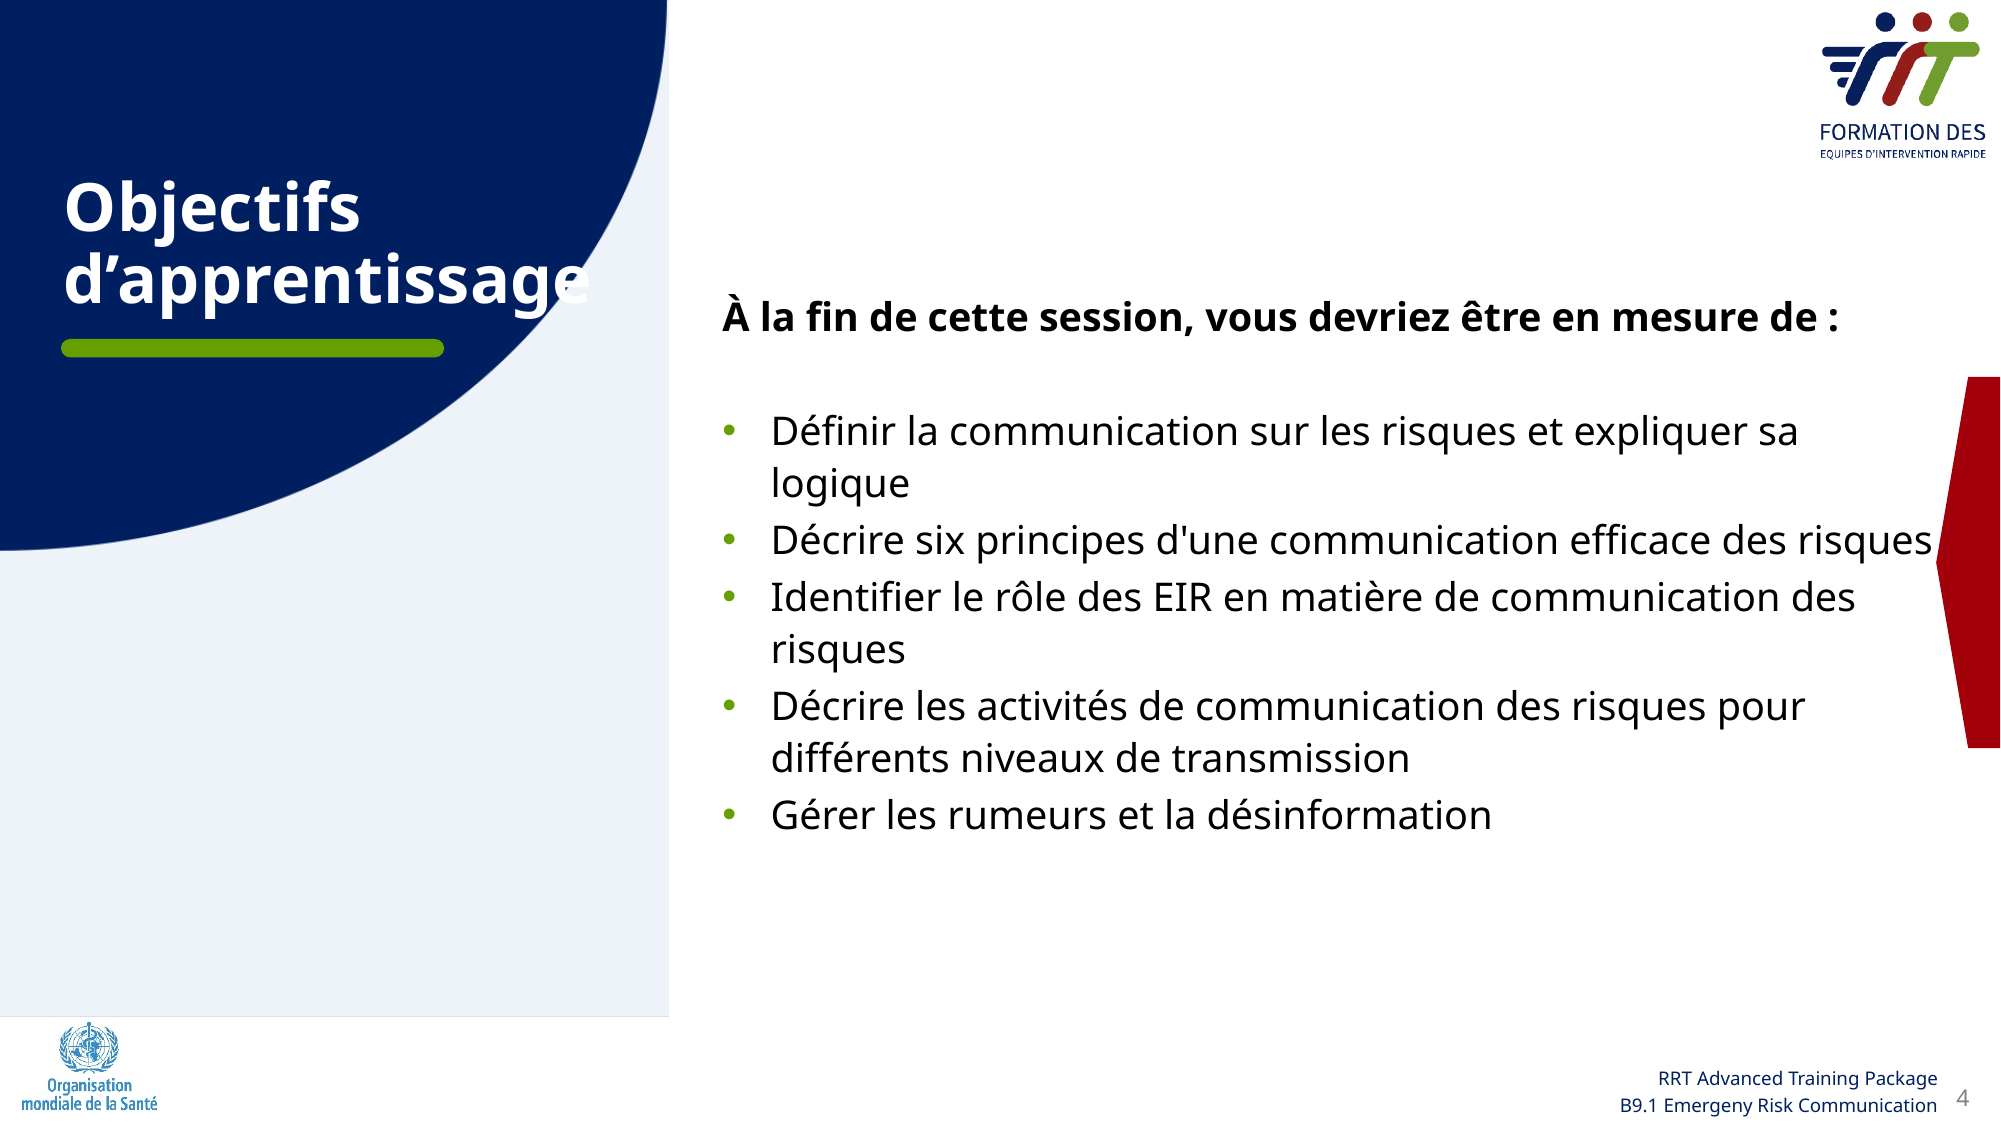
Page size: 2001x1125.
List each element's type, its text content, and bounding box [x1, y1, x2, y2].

picture [20, 1020, 158, 1111]
picture [0, 0, 669, 1018]
text_box Objectifs d’apprentissage [63, 180, 600, 319]
picture [1820, 11, 1986, 160]
list À la fin de cette session, vous devriez être en mesure de : Définir la communication sur les risques et expliquer sa logique Décrire six principes d'une communication efficace des risques Identifier le rôle des EIR en matière de communication des risques Décrire les activités de communication des risques pour différents niveaux de transmission Gérer les rumeurs et la désinformation [714, 259, 1951, 866]
